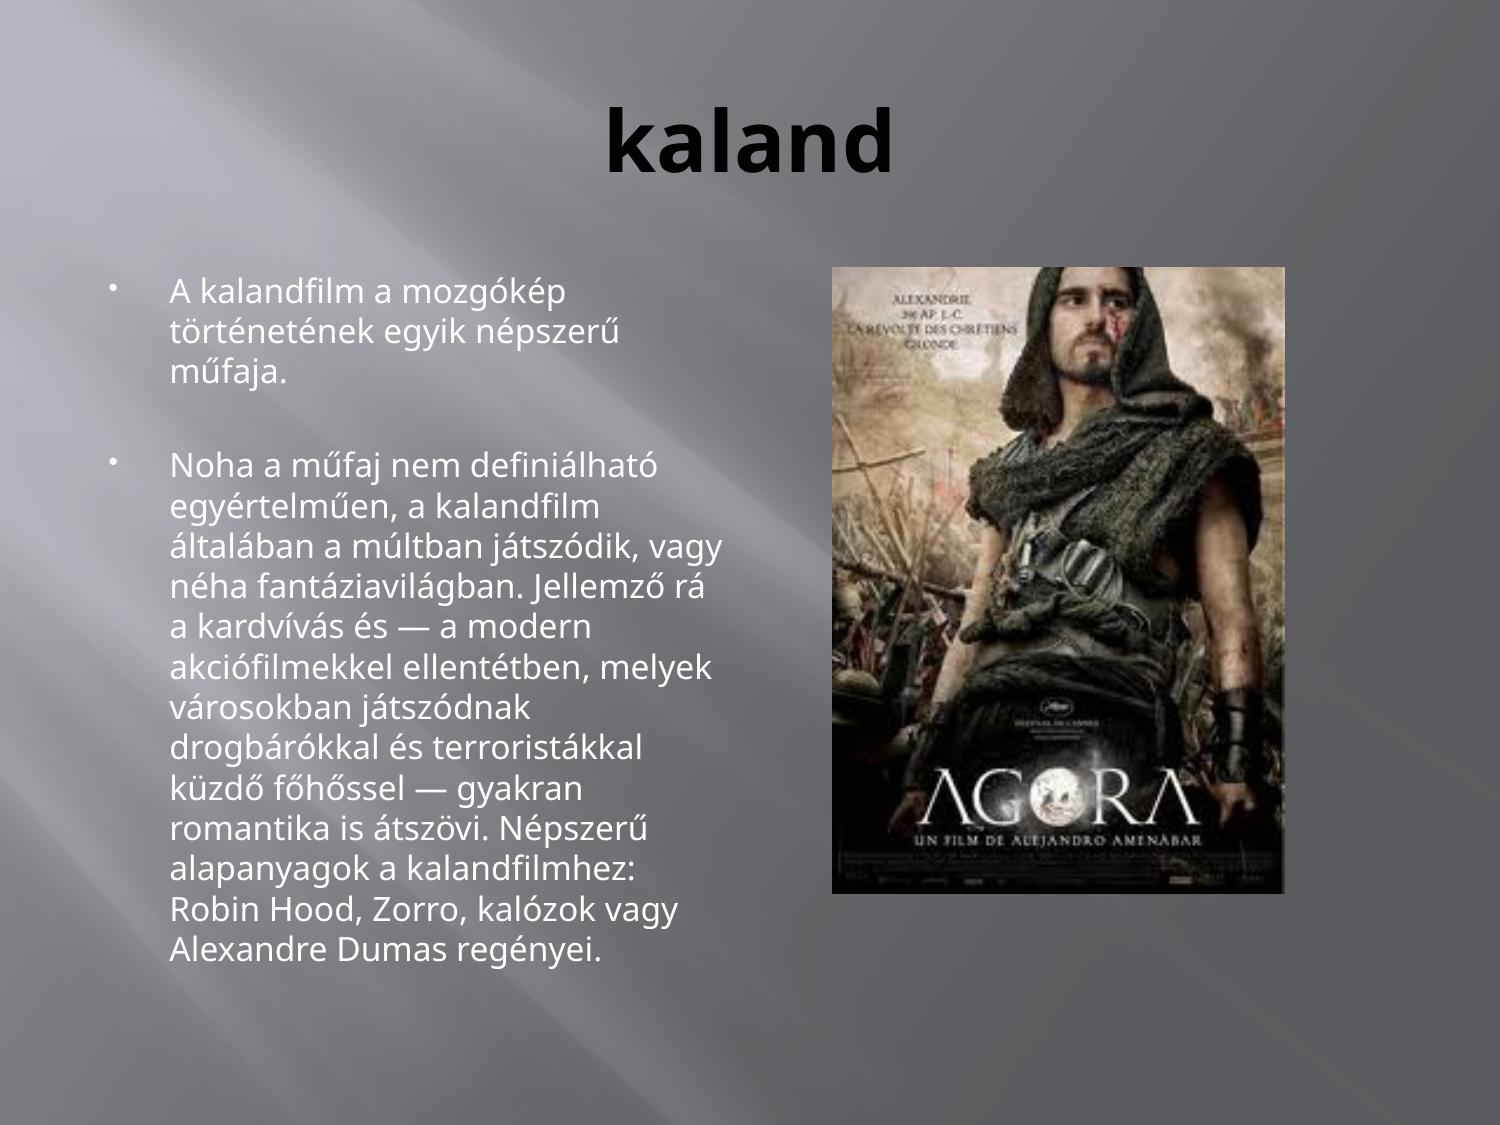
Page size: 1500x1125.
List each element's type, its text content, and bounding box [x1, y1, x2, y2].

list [832, 266, 1285, 894]
title kaland [75, 45, 1425, 233]
list A kalandfilm a mozgókép történetének egyik népszerű műfaja. Noha a műfaj nem definiálható egyértelműen, a kalandfilm általában a múltban játszódik, vagy néha fantáziavilágban. Jellemző rá a kardvívás és — a modern akciófilmekkel ellentétben, melyek városokban játszódnak drogbárókkal és terroristákkal küzdő főhőssel — gyakran romantika is átszövi. Népszerű alapanyagok a kalandfilmhez: Robin Hood, Zorro, kalózok vagy Alexandre Dumas regényei. [75, 262, 738, 1005]
